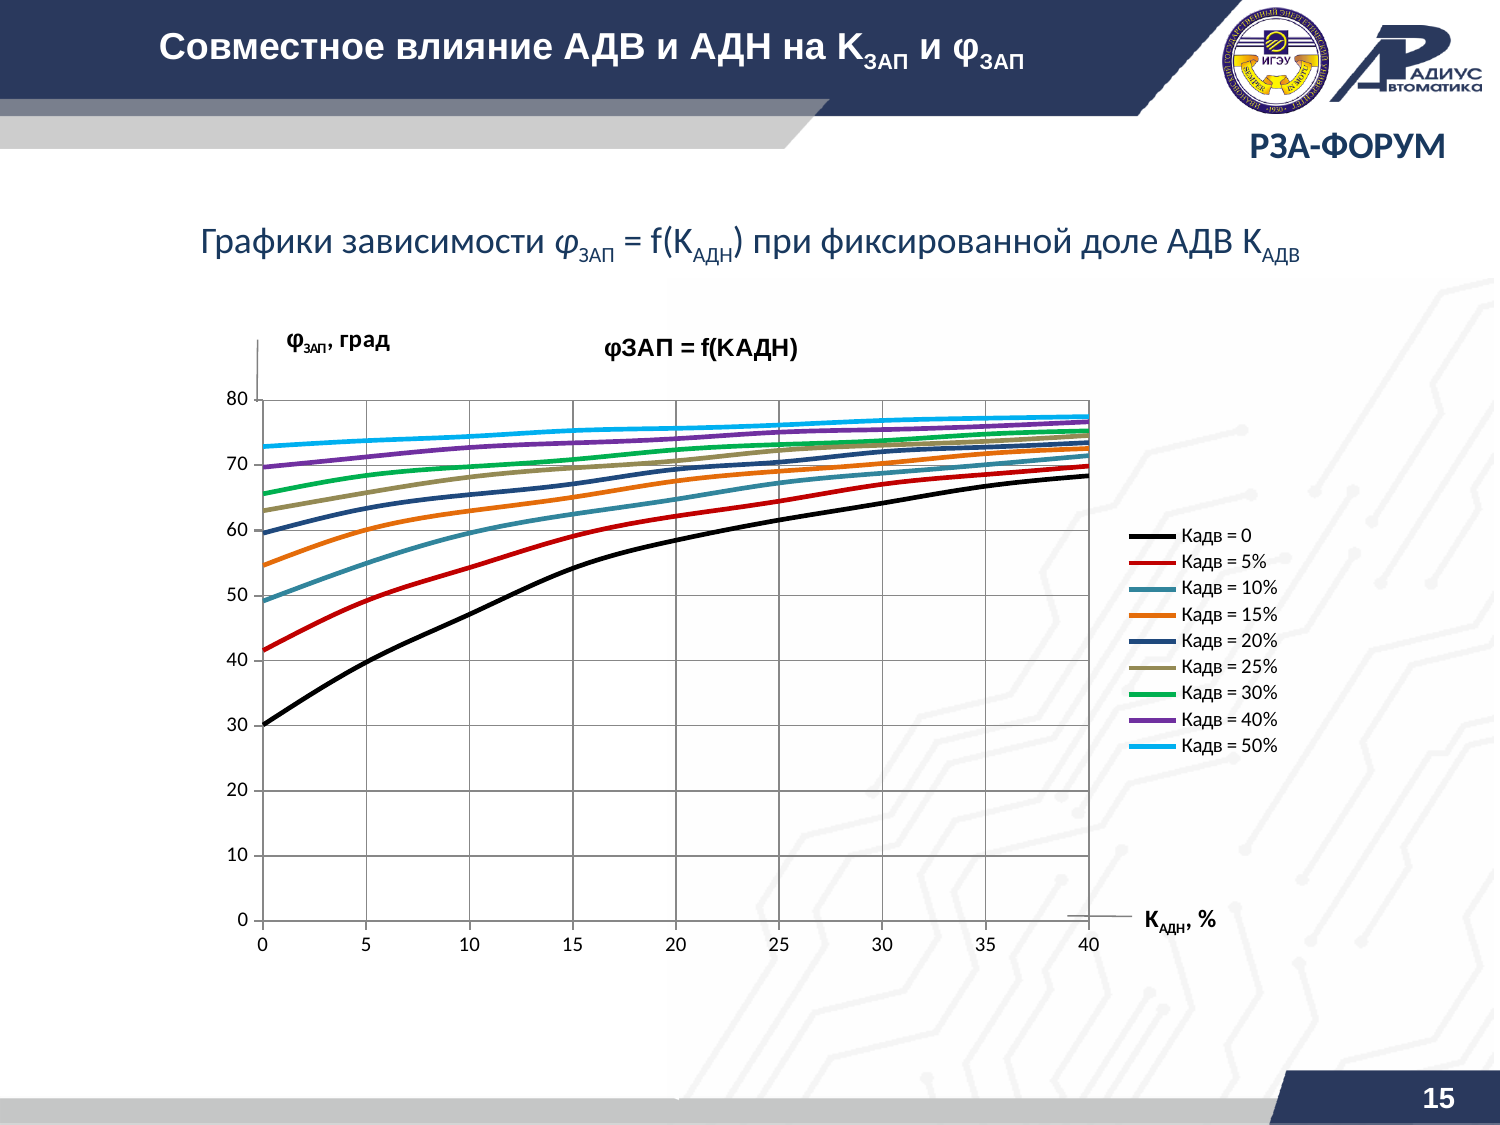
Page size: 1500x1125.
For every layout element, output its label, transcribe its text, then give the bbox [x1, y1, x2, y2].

text_box РЗА-ФОРУМ [1234, 114, 1462, 174]
picture [0, 278, 1500, 1125]
list Графики зависимости φЗАП = f(KАДН) при фиксированной доле АДВ KАДВ [112, 208, 1389, 291]
picture [0, 0, 1483, 150]
chart [204, 314, 1297, 970]
